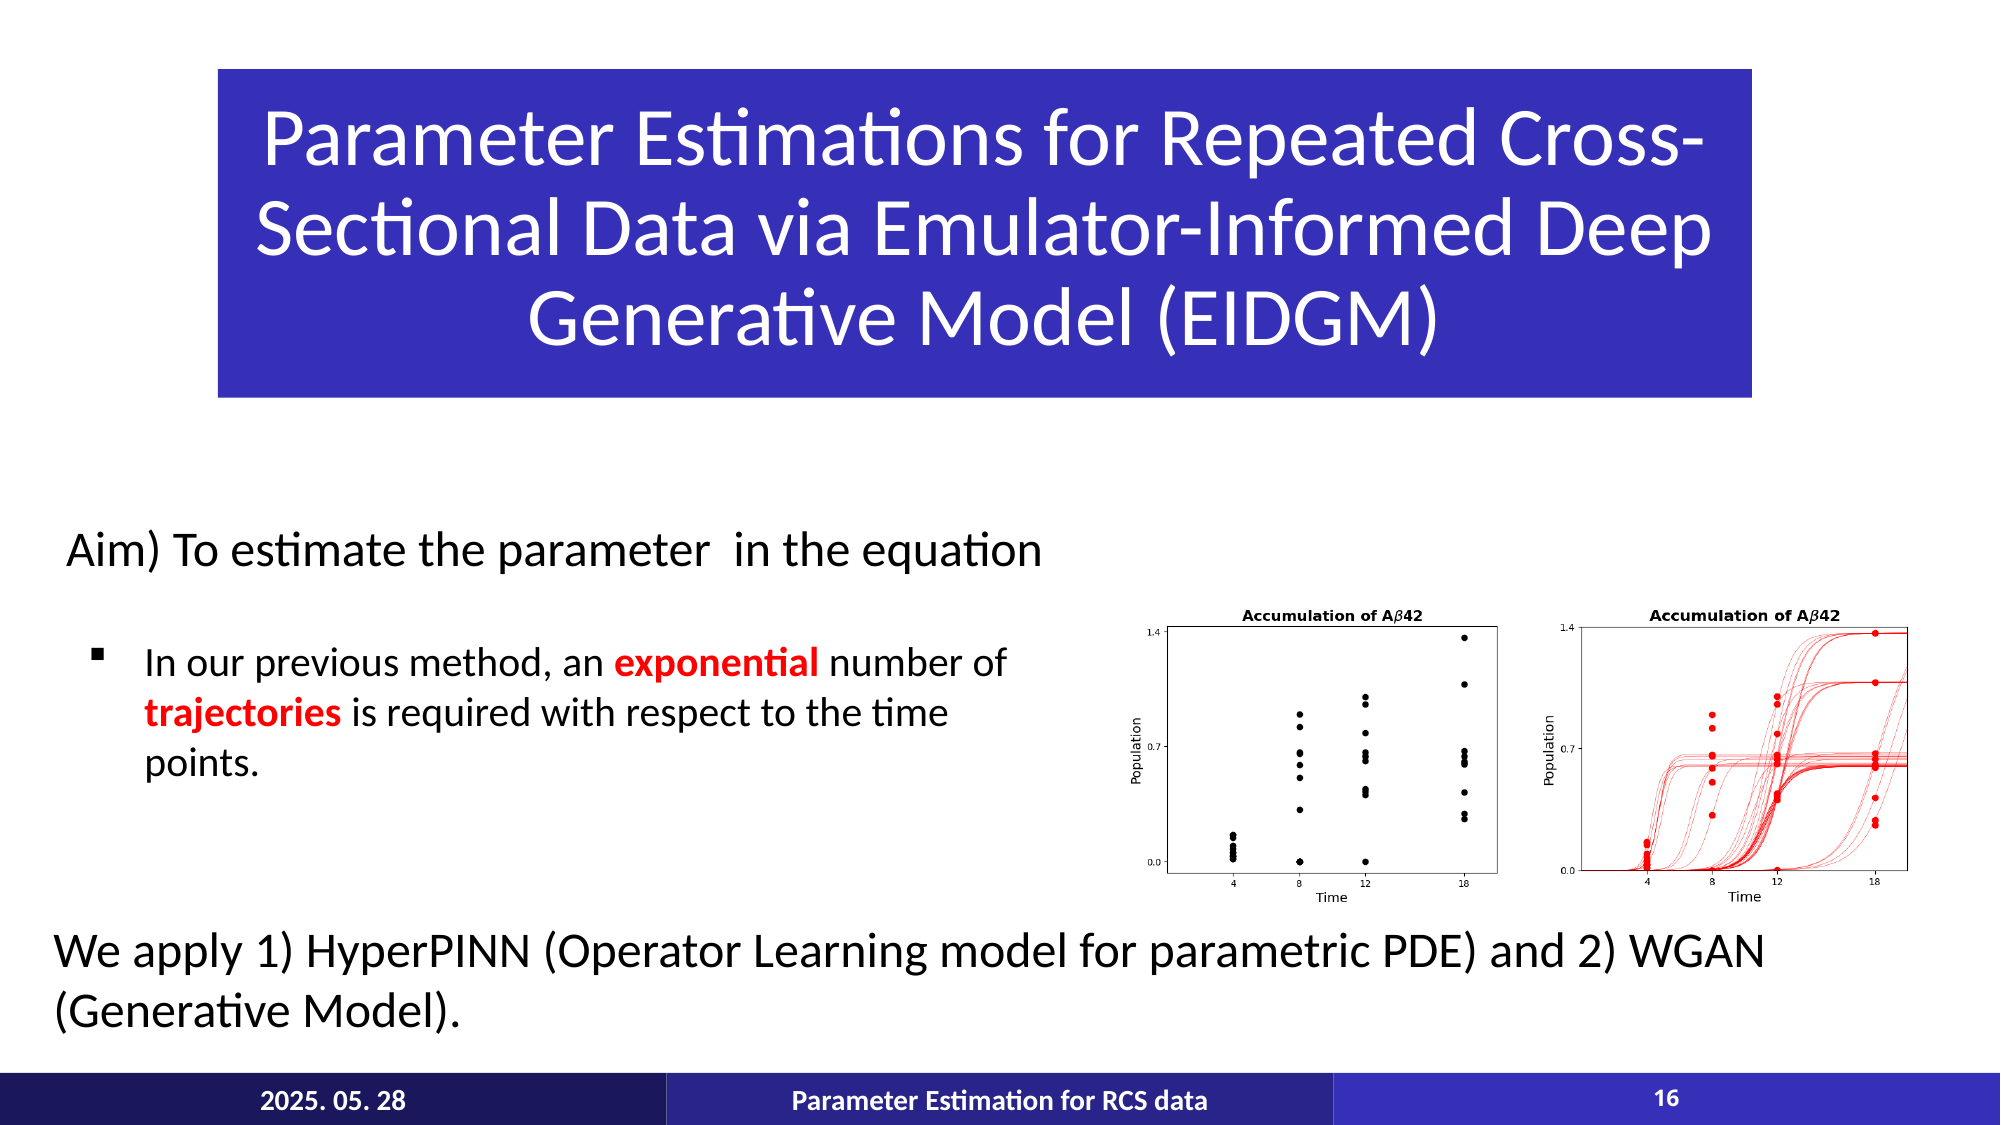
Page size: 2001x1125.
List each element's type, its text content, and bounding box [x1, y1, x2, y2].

title Parameter Estimations for Repeated Cross-Sectional Data via Emulator-Informed Deep Generative Model (EIDGM) [217, 69, 1752, 398]
text_box In our previous method, an exponential number of trajectories is required with respect to the time points. [73, 627, 1038, 792]
picture [1534, 601, 1914, 911]
text_box We apply 1) HyperPINN (Operator Learning model for parametric PDE) and 2) WGAN (Generative Model). [38, 910, 1936, 1046]
picture [1123, 602, 1503, 911]
